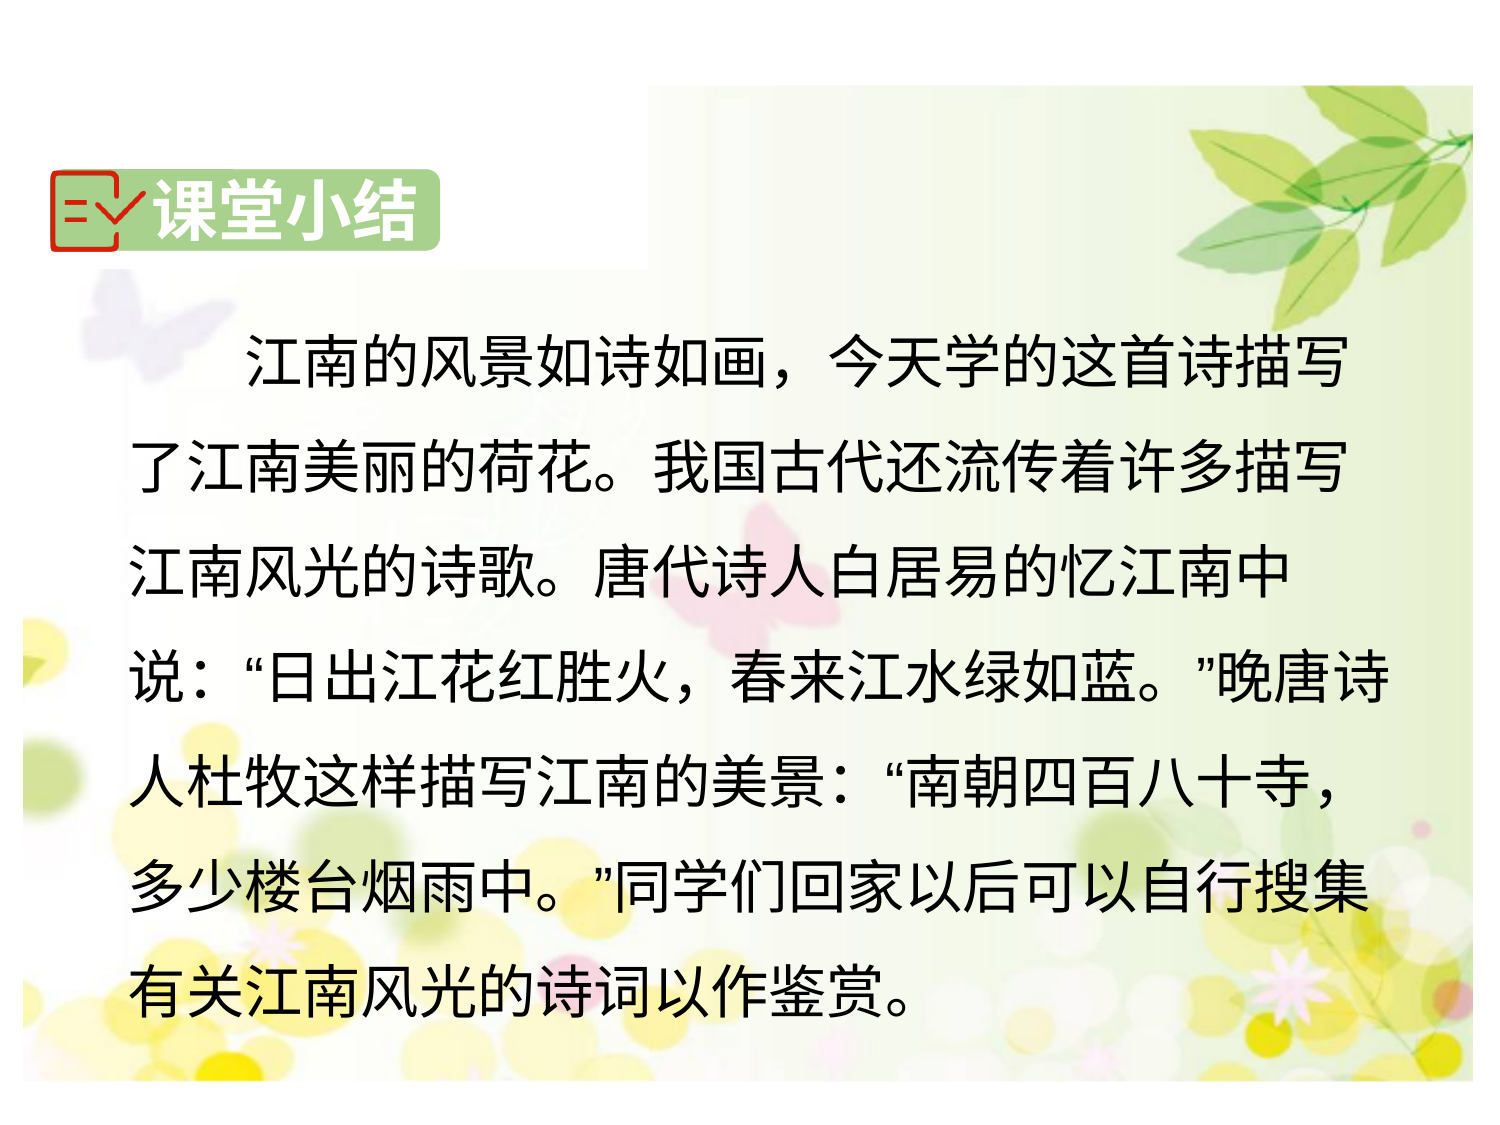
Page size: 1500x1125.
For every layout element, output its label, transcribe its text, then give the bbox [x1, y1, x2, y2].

picture [43, 156, 153, 266]
text_box 课堂小结 [153, 161, 440, 256]
picture [23, 84, 1473, 1093]
